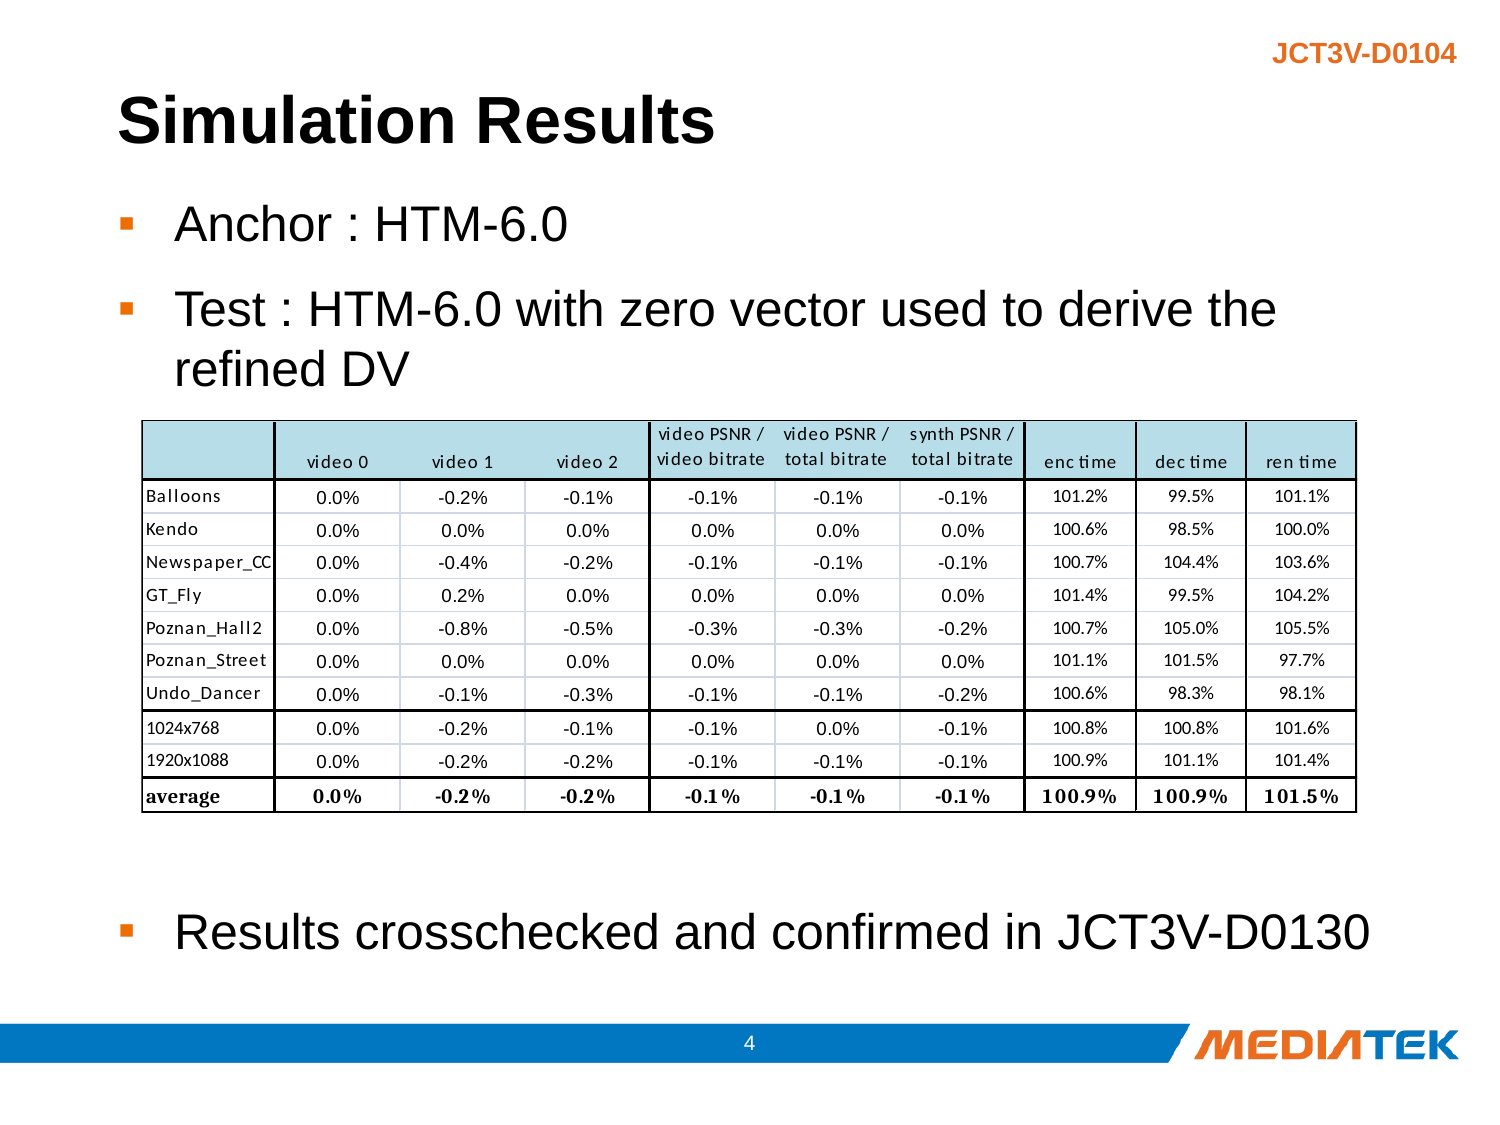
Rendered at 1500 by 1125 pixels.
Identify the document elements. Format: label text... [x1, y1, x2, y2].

title Simulation Results [101, 62, 1425, 172]
picture [141, 419, 1359, 814]
list Anchor : HTM-6.0 Test : HTM-6.0 with zero vector used to derive the refined DV Results crosschecked and confirmed in JCT3V-D0130 [102, 184, 1425, 998]
picture [0, 1023, 711, 1063]
slide_number 3 [711, 1022, 789, 1090]
picture [789, 1023, 1459, 1063]
